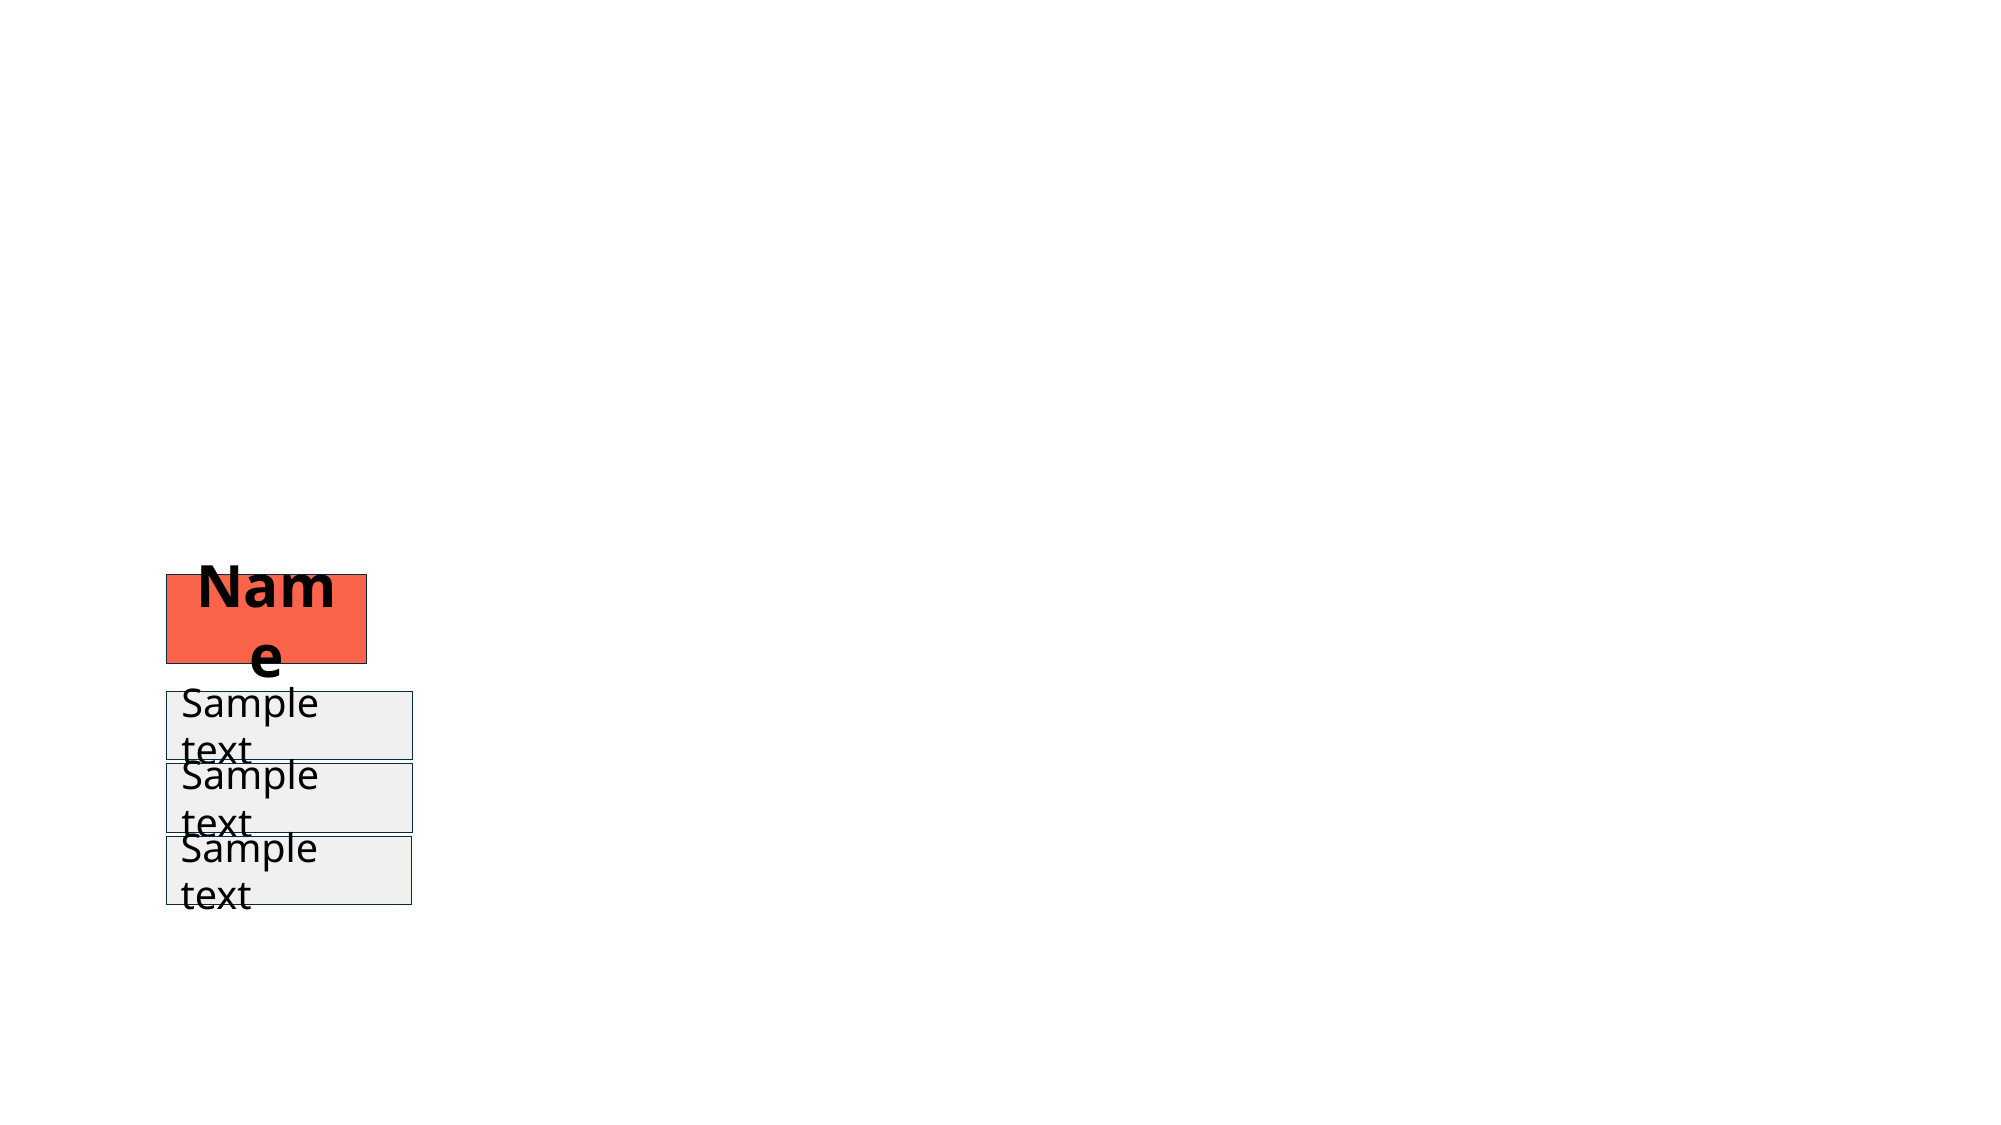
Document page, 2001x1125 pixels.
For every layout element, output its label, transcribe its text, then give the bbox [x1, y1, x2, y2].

text_box Sample text [165, 762, 414, 833]
text_box Name [165, 573, 368, 665]
text_box Sample text [165, 689, 414, 761]
text_box Sample text [164, 835, 413, 906]
